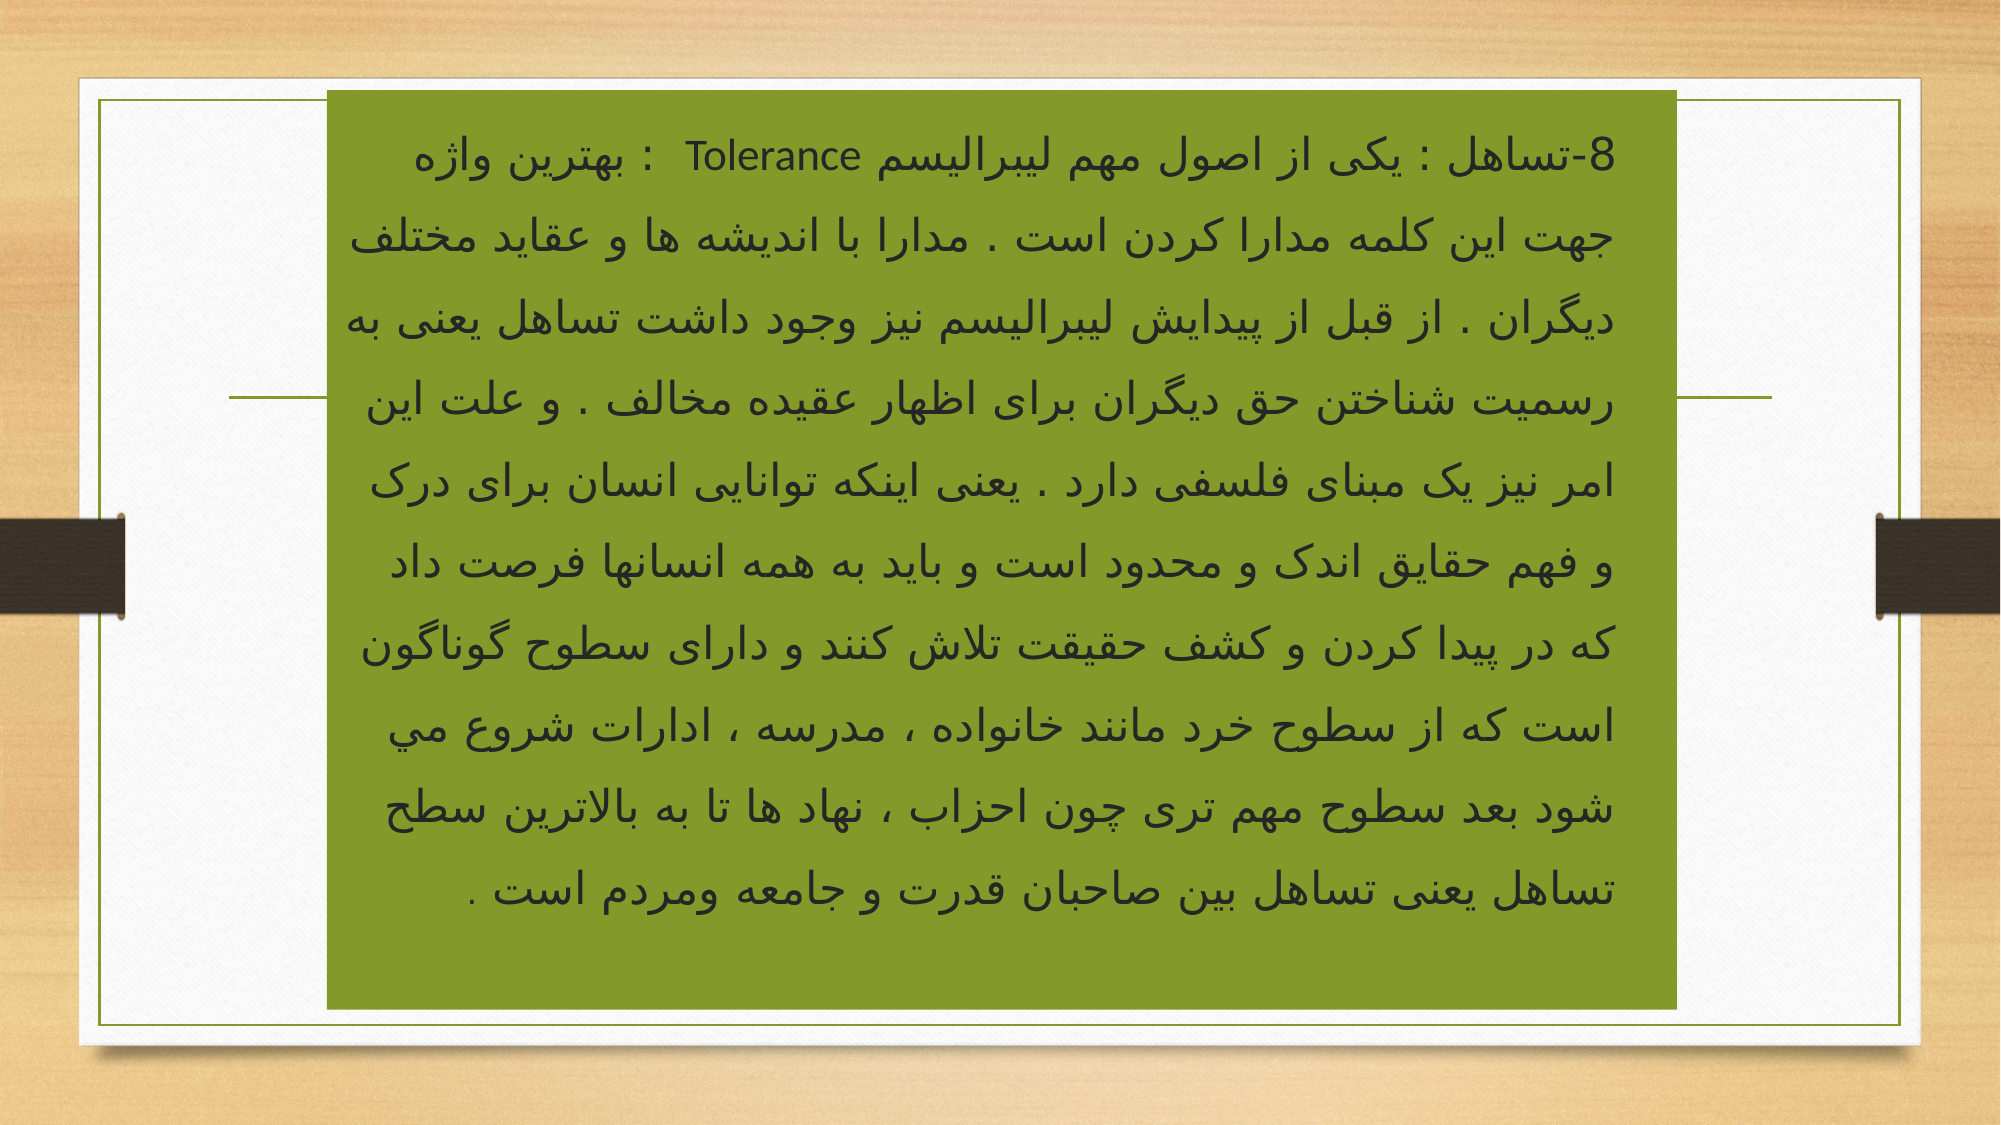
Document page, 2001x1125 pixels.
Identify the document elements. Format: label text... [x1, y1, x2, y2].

picture [0, 0, 2001, 1125]
list 8-تساهل : یکی از اصول مهم لیبرالیسم Tolerance : بهترین واژه جهت این کلمه مدارا کردن است . مدارا با اندیشه ها و عقاید مختلف دیگران . از قبل از پیدایش لیبرالیسم نیز وجود داشت تساهل یعنی به رسمیت شناختن حق دیگران برای اظهار عقیده مخالف . و علت این امر نیز یک مبنای فلسفی دارد . یعنی اینکه توانایی انسان برای درک و فهم حقایق اندک و محدود است و باید به همه انسانها فرصت داد که در پیدا کردن و کشف حقیقت تلاش کنند و دارای سطوح گوناگون است که از سطوح خرد مانند خانواده ، مدرسه ، ادارات شروع مي شود بعد سطوح مهم تری چون احزاب ، نهاد ها تا به بالاترین سطح تساهل یعنی تساهل بین صاحبان قدرت و جامعه ومردم است . [326, 90, 1677, 1010]
